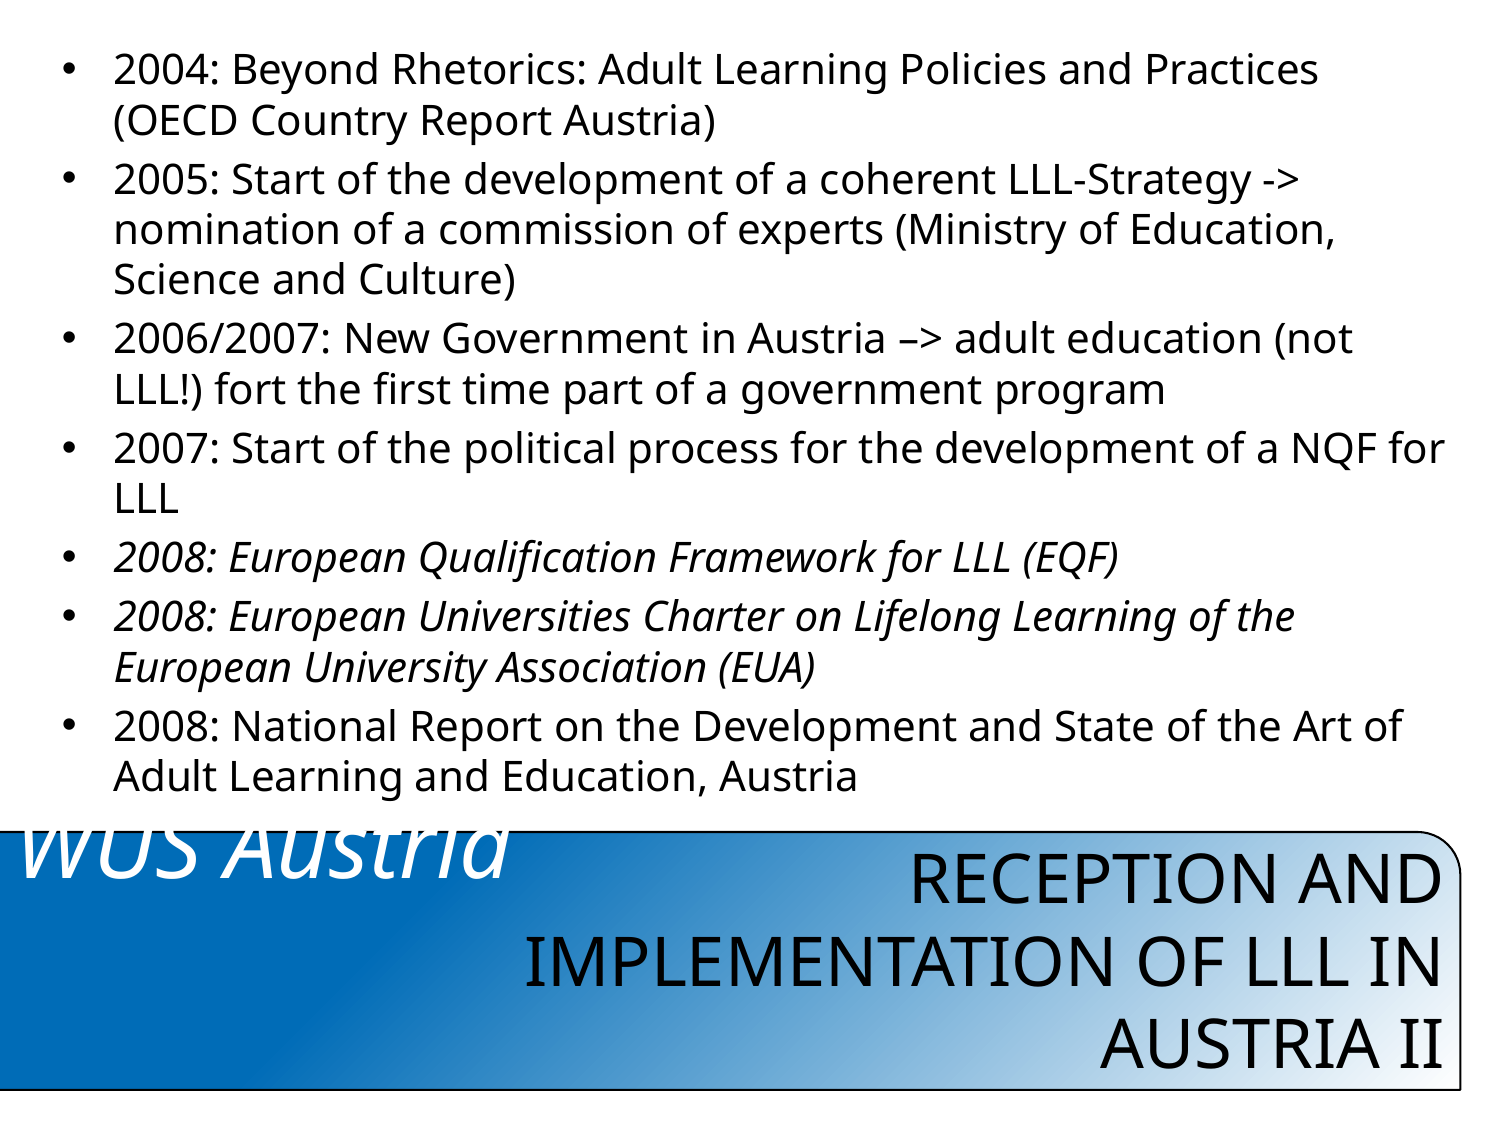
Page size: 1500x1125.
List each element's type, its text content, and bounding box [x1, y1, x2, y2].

list 2004: Beyond Rhetorics: Adult Learning Policies and Practices (OECD Country Report Austria) 2005: Start of the development of a coherent LLL-Strategy -> nomination of a commission of experts (Ministry of Education, Science and Culture) 2006/2007: New Government in Austria –> adult education (not LLL!) fort the first time part of a government program 2007: Start of the political process for the development of a NQF for LLL 2008: European Qualification Framework for LLL (EQF) 2008: European Universities Charter on Lifelong Learning of the European University Association (EUA) 2008: National Report on the Development and State of the Art of Adult Learning and Education, Austria [46, 34, 1466, 813]
title RECEPTION AND IMPLEMENTATION OF LLL IN AUSTRIA II [338, 900, 1462, 1092]
